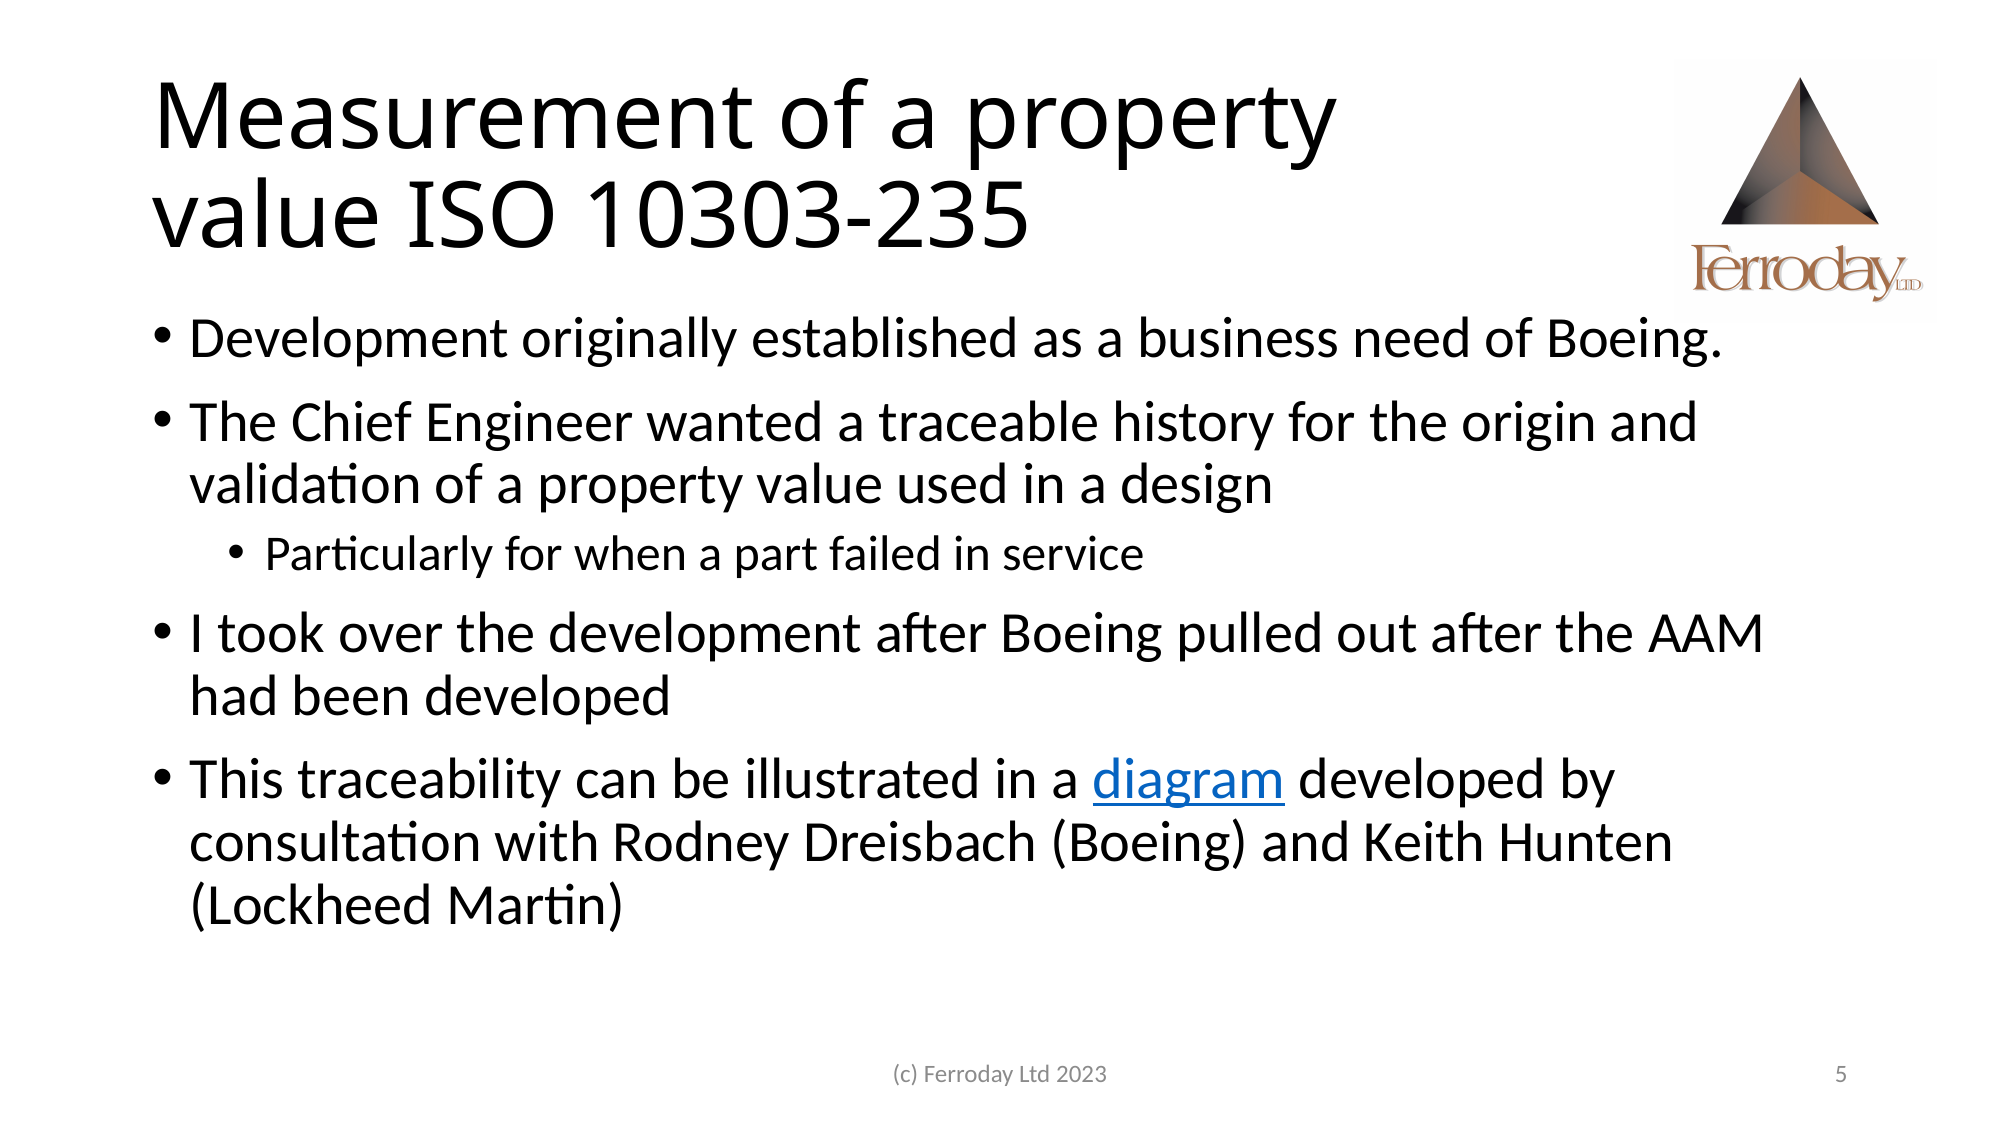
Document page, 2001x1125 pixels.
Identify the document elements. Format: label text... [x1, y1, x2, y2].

slide_number 5 [1412, 1042, 1863, 1103]
footer (c) Ferroday Ltd 2023 [662, 1042, 1338, 1103]
picture [1674, 59, 1937, 323]
list Development originally established as a business need of Boeing. The Chief Engineer wanted a traceable history for the origin and validation of a property value used in a design Particularly for when a part failed in service I took over the development after Boeing pulled out after the AAM had been developed This traceability can be illustrated in a diagram developed by consultation with Rodney Dreisbach (Boeing) and Keith Hunten (Lockheed Martin) [137, 299, 1863, 1014]
title Measurement of a property value ISO 10303-235 [137, 59, 1442, 278]
